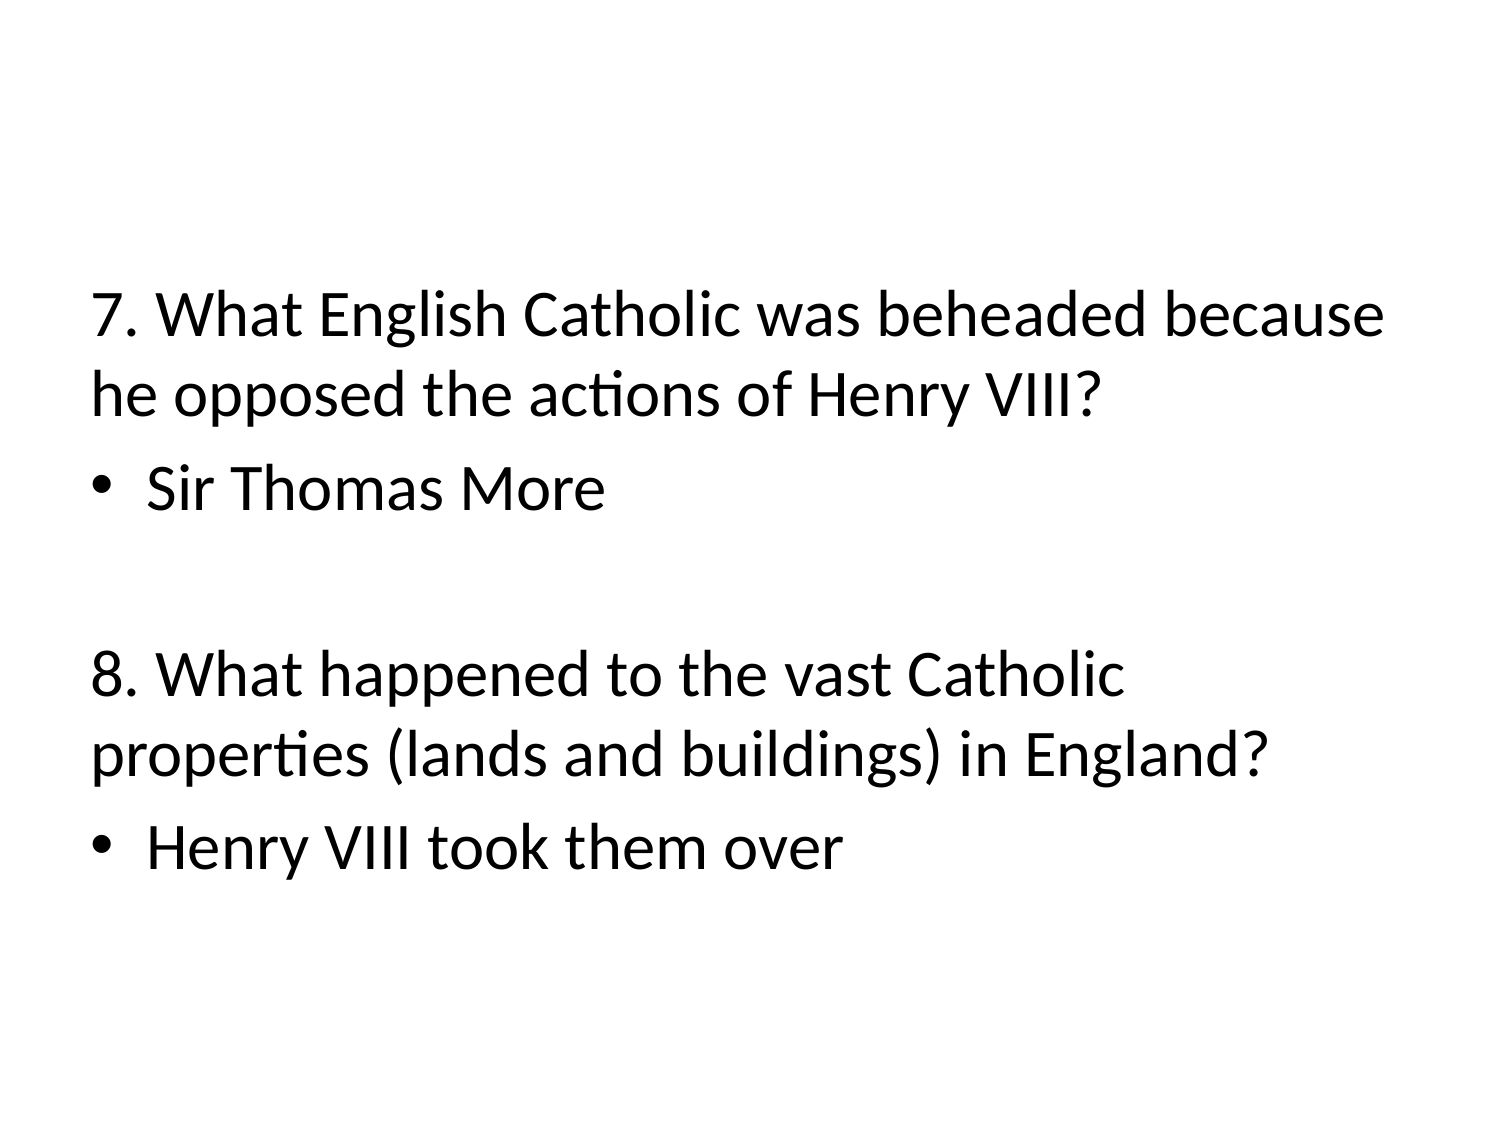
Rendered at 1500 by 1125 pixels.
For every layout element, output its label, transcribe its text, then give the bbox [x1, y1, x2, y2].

list 7. What English Catholic was beheaded because he opposed the actions of Henry VIII? Sir Thomas More 8. What happened to the vast Catholic properties (lands and buildings) in England? Henry VIII took them over [75, 262, 1425, 1005]
